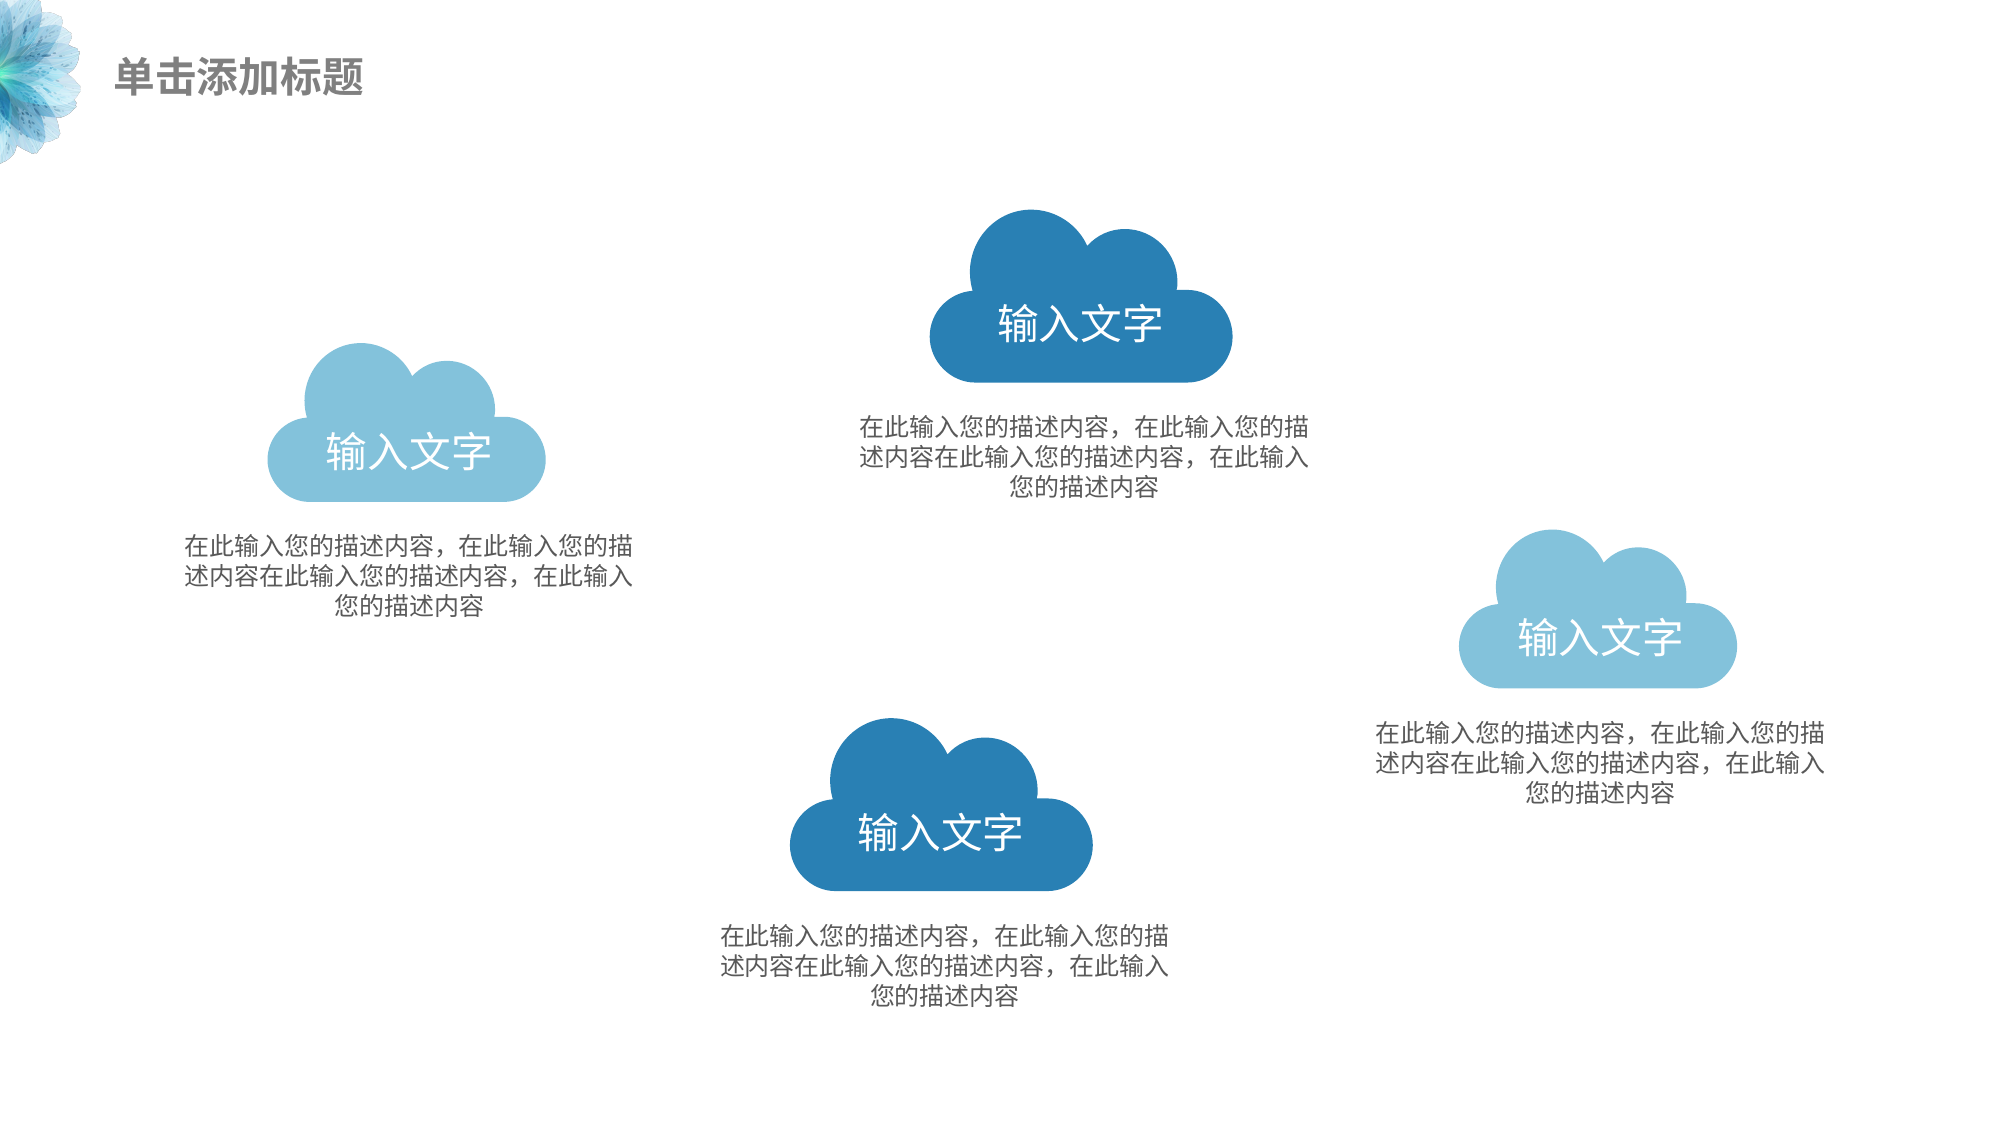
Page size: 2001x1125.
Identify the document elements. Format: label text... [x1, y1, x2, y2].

picture [0, 0, 81, 164]
text_box 单击添加标题 [98, 43, 594, 108]
text_box 输入文字 [977, 263, 1185, 383]
text_box [514, 418, 546, 501]
text_box 在此输入您的描述内容，在此输入您的描述内容在此输入您的描述内容，在此输入您的描述内容 [158, 523, 660, 629]
text_box 输入文字 [305, 391, 514, 511]
text_box [267, 417, 305, 502]
text_box 输入文字 [837, 771, 1045, 891]
text_box 在此输入您的描述内容，在此输入您的描述内容在此输入您的描述内容，在此输入您的描述内容 [834, 404, 1336, 509]
text_box [1185, 289, 1233, 383]
text_box [1496, 529, 1683, 577]
text_box 输入文字 [1496, 577, 1705, 697]
text_box [1458, 604, 1496, 689]
text_box 在此输入您的描述内容，在此输入您的描述内容在此输入您的描述内容，在此输入您的描述内容 [1349, 710, 1852, 815]
text_box 在此输入您的描述内容，在此输入您的描述内容在此输入您的描述内容，在此输入您的描述内容 [694, 912, 1196, 1018]
text_box [929, 209, 1174, 383]
text_box [305, 343, 492, 391]
text_box [789, 718, 1093, 892]
text_box [1705, 604, 1738, 688]
